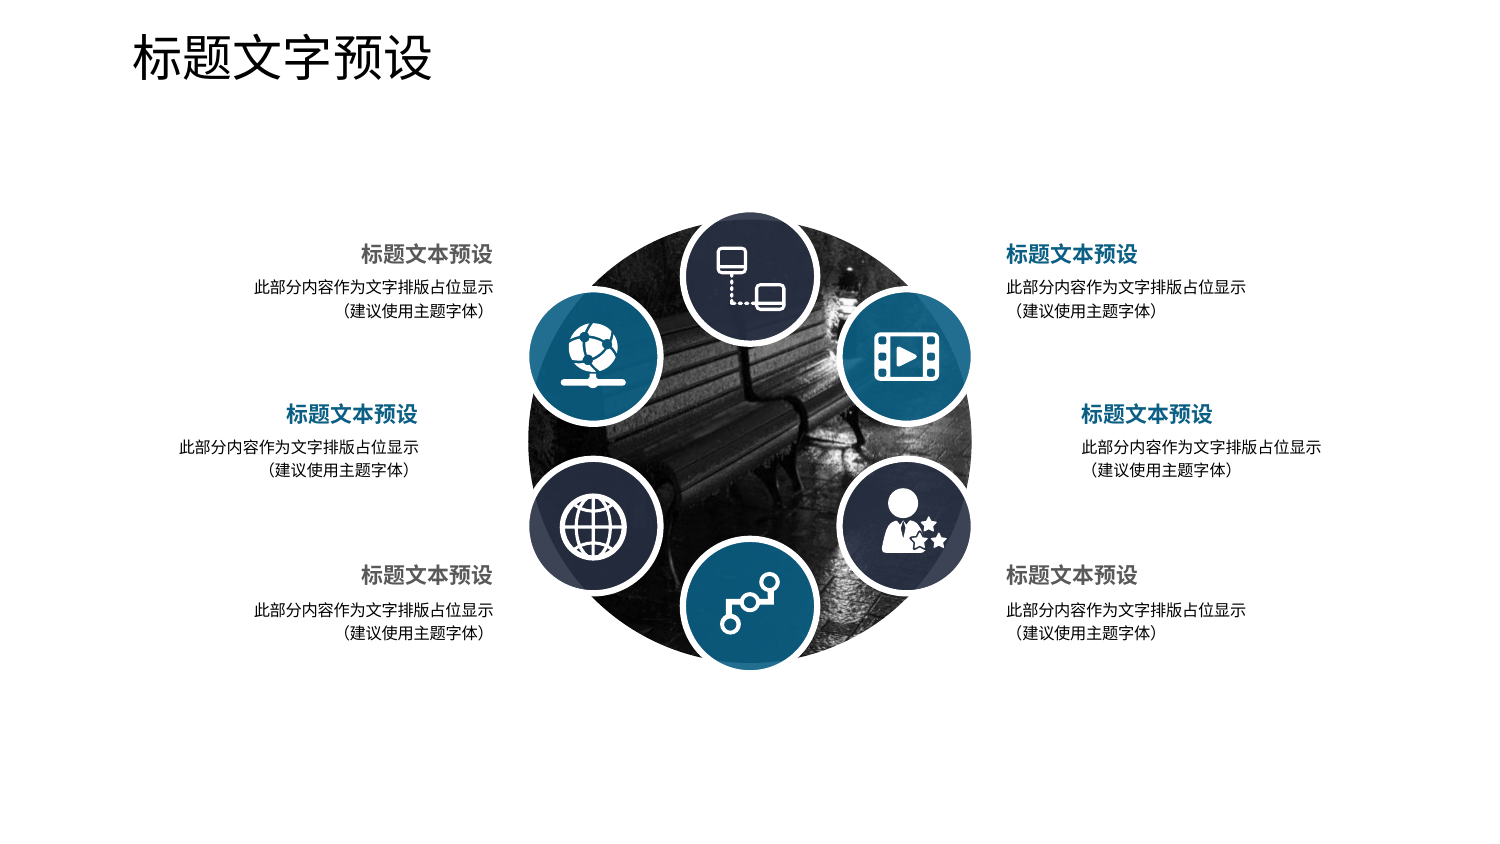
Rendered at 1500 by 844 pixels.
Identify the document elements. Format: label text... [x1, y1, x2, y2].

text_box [525, 651, 975, 674]
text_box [525, 208, 975, 238]
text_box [128, 239, 1372, 643]
text_box 标题文字预设 [118, 19, 470, 94]
